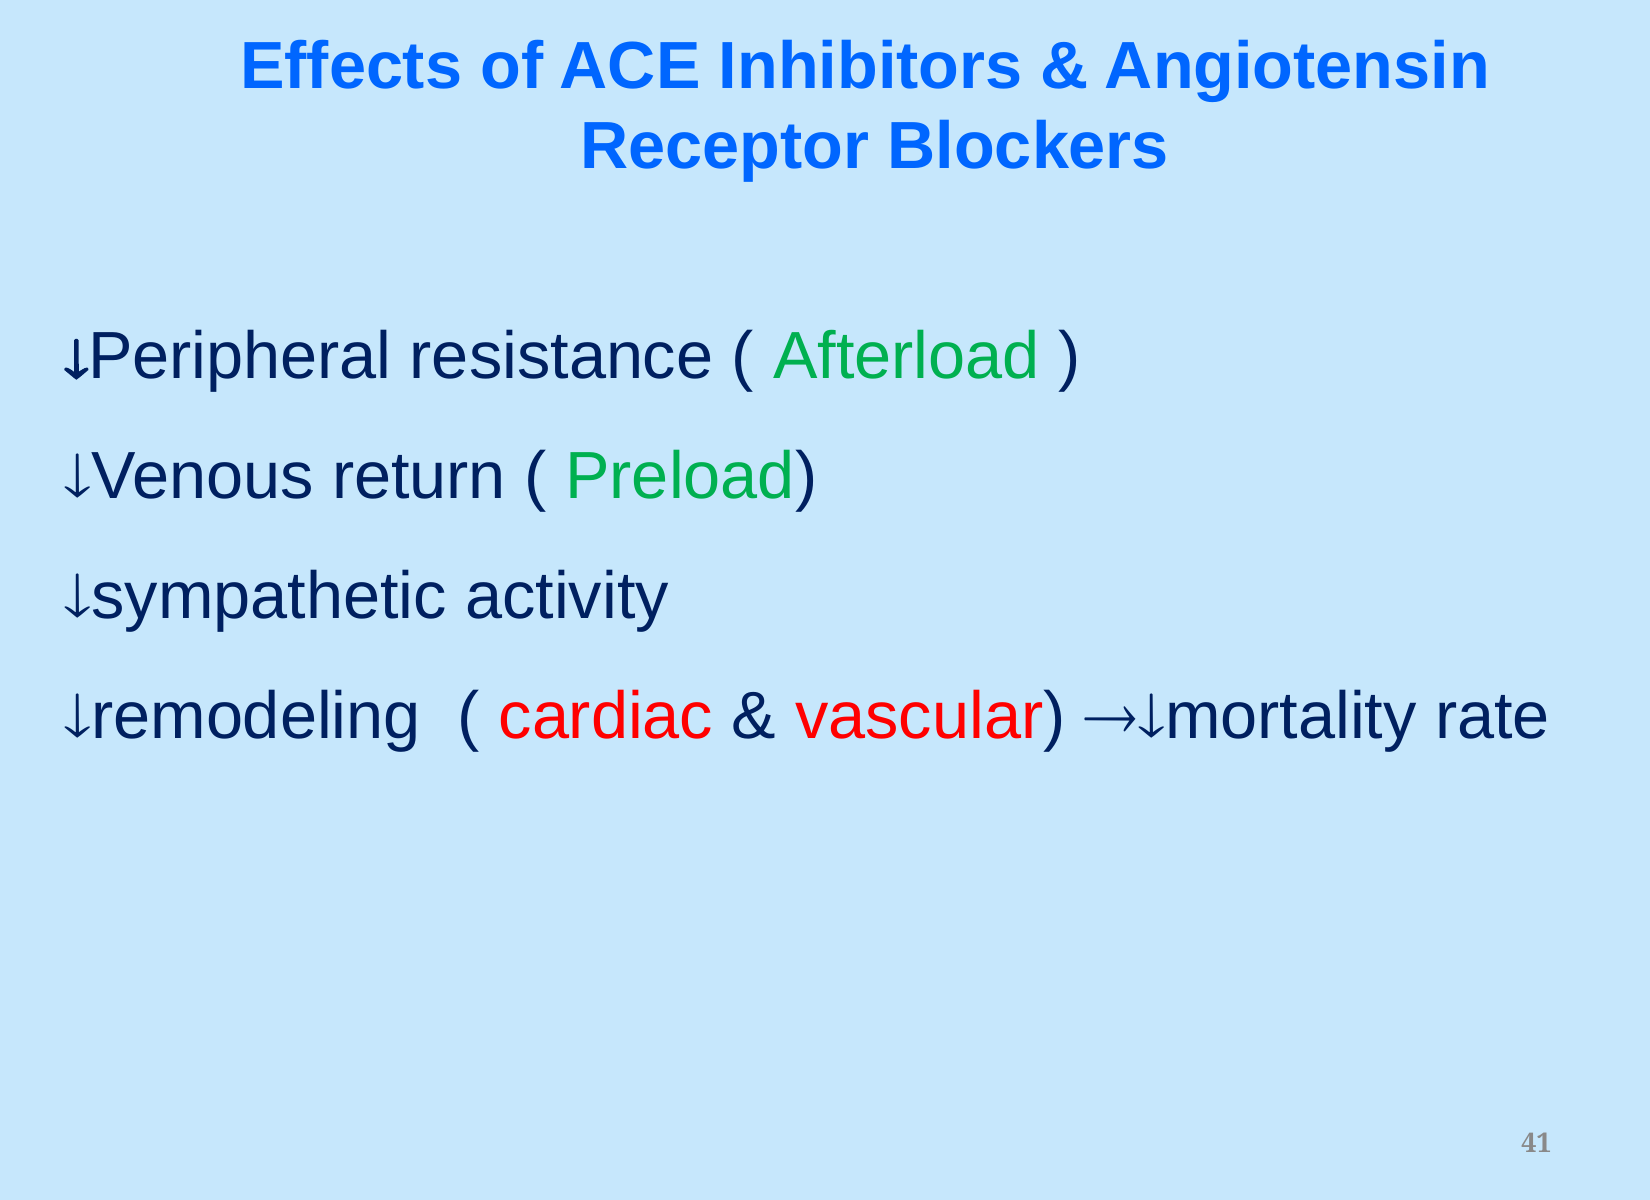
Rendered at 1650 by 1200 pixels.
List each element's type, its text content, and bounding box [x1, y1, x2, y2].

text_box Effects of ACE Inhibitors & Angiotensin Receptor Blockers Peripheral resistance ( Afterload ) Venous return ( Preload) sympathetic activity remodeling ( cardiac & vascular) mortality rate [49, 14, 1650, 1200]
